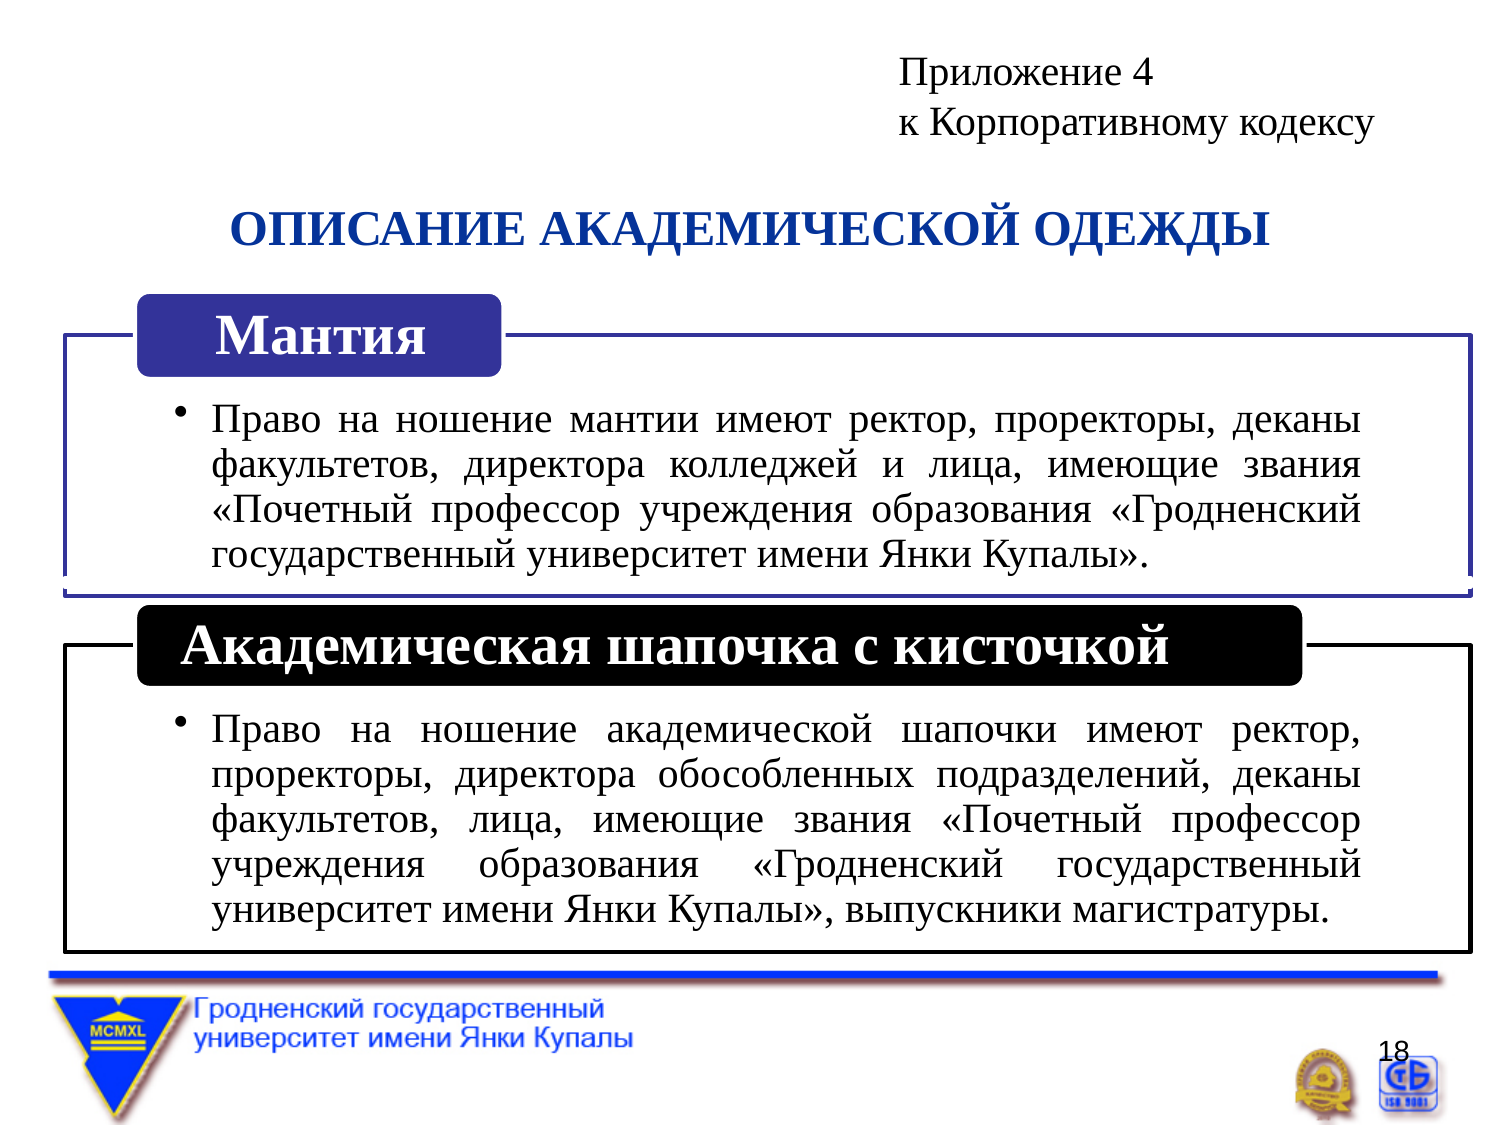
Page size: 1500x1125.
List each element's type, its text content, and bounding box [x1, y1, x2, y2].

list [64, 290, 1471, 953]
picture [0, 0, 1500, 1125]
slide_number 18 [1074, 1024, 1425, 1103]
text_box ОПИСАНИЕ АКАДЕМИЧЕСКОЙ ОДЕЖДЫ [64, 160, 1436, 290]
title Приложение 4 к Корпоративному кодексу [883, 0, 1500, 188]
